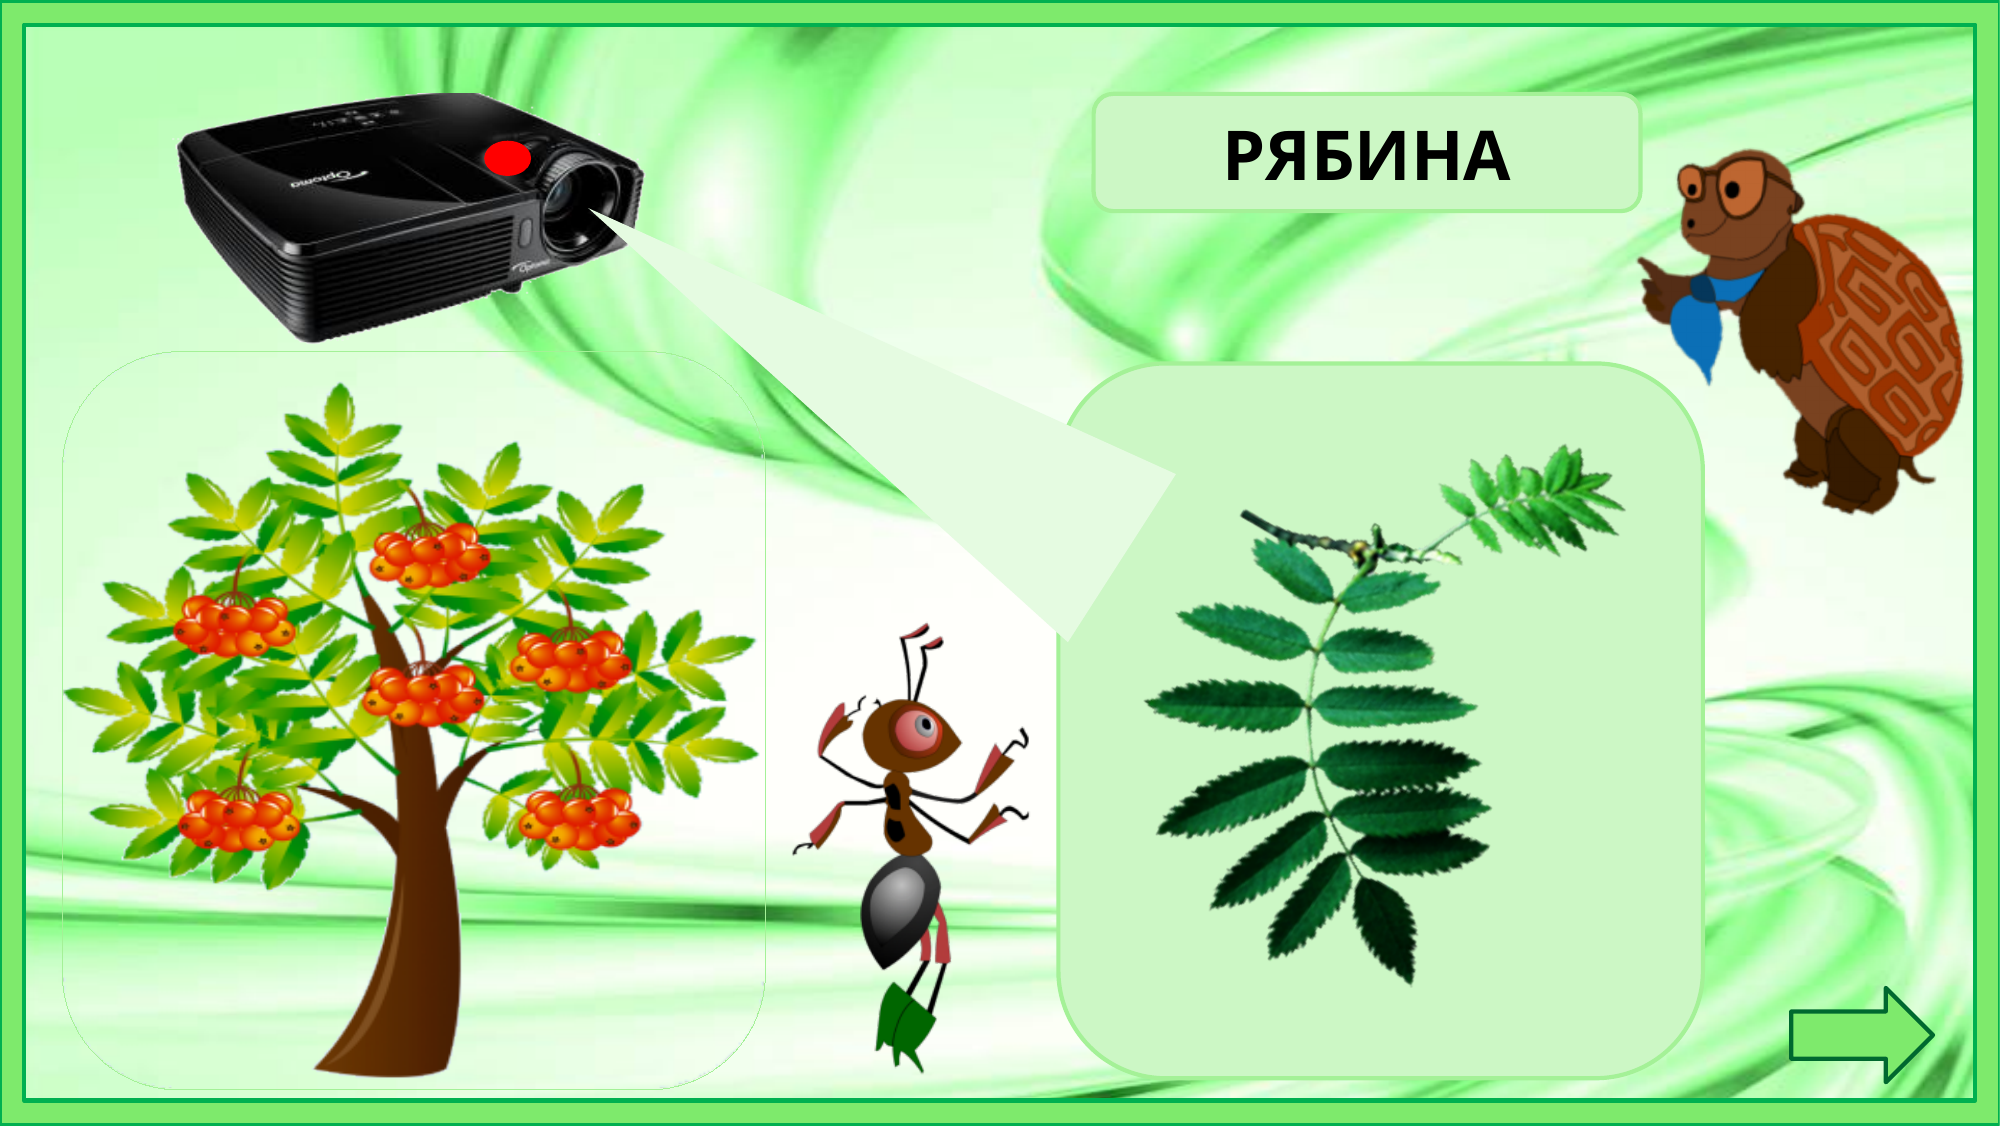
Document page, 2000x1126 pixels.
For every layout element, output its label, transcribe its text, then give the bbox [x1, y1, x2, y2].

text_box [1789, 985, 1936, 1085]
text_box [652, 234, 1000, 583]
picture [26, 27, 2000, 1126]
text_box РЯБИНА [1091, 91, 1622, 214]
